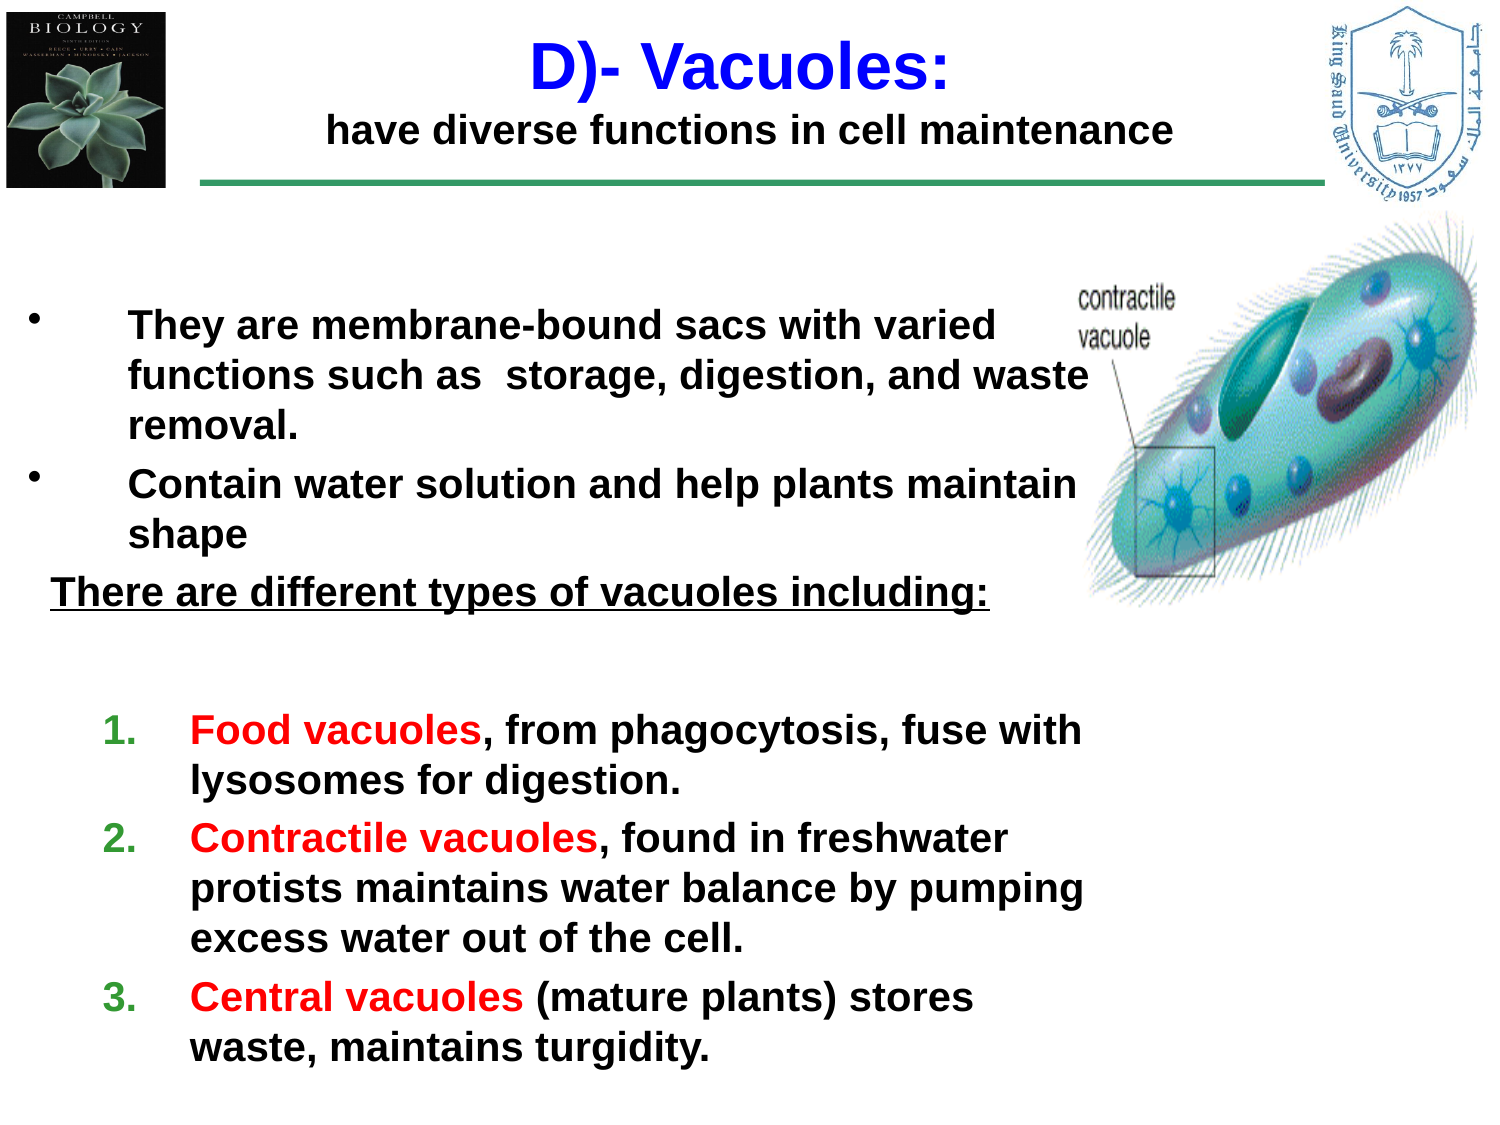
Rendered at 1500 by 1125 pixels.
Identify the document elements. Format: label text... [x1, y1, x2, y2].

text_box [5, 0, 1488, 209]
picture [1062, 209, 1477, 638]
list They are membrane-bound sacs with varied functions such as storage, digestion, and waste removal. Contain water solution and help plants maintain shape There are different types of vacuoles including: Food vacuoles, from phagocytosis, fuse with lysosomes for digestion. Contractile vacuoles, found in freshwater protists maintains water balance by pumping excess water out of the cell. Central vacuoles (mature plants) stores waste, maintains turgidity. [12, 290, 1113, 1078]
